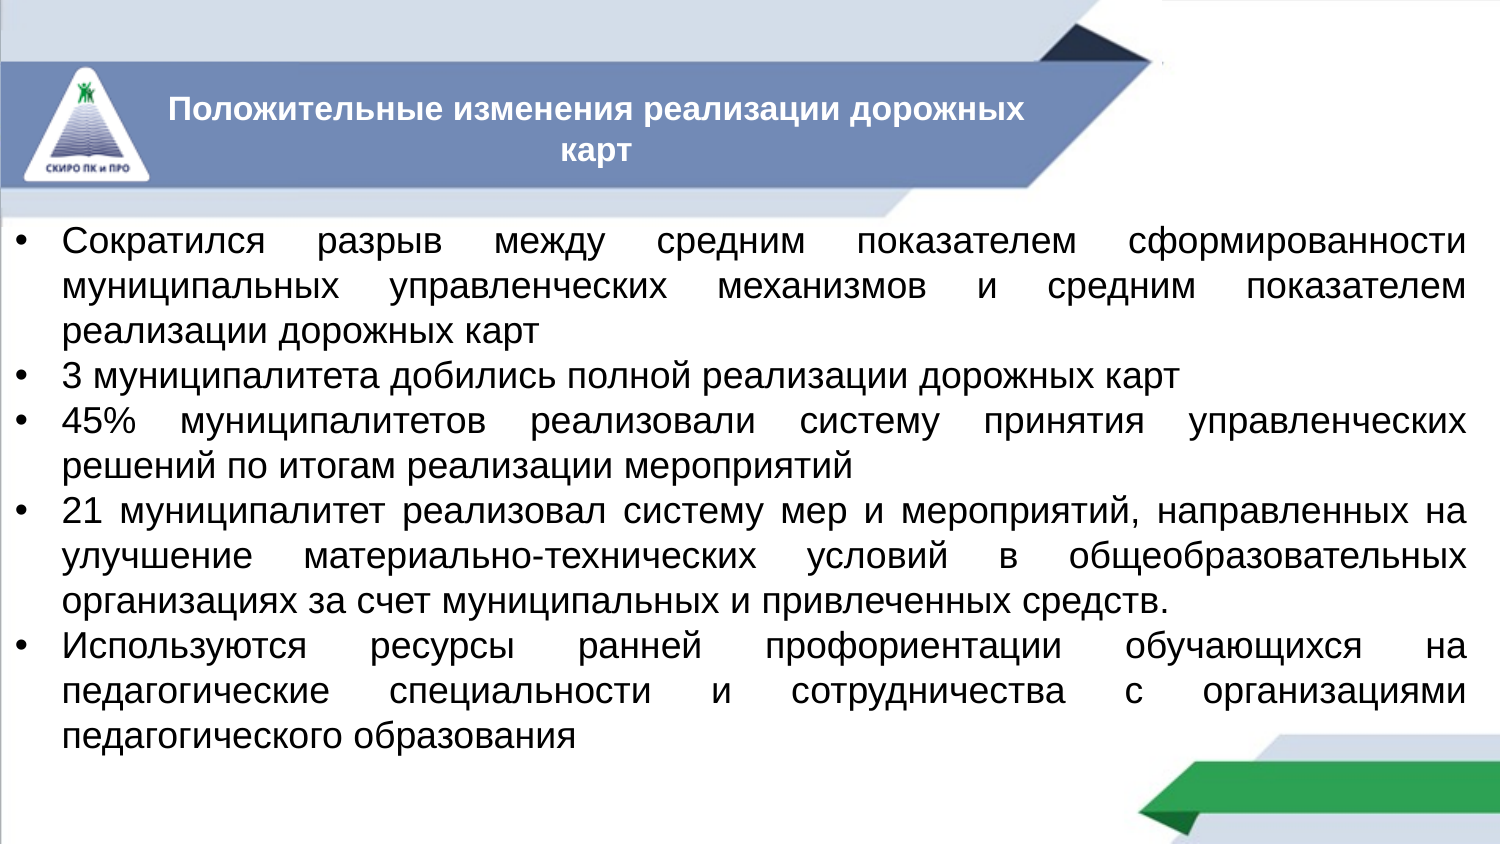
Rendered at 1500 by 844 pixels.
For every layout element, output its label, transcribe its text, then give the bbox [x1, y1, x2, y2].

text_box Сократился разрыв между средним показателем сформированности муниципальных управленческих механизмов и средним показателем реализации дорожных карт 3 муниципалитета добились полной реализации дорожных карт 45% муниципалитетов реализовали систему принятия управленческих решений по итогам реализации мероприятий 21 муниципалитет реализовал систему мер и мероприятий, направленных на улучшение материально-технических условий в общеобразовательных организациях за счет муниципальных и привлеченных средств. Используются ресурсы ранней профориентации обучающихся на педагогические специальности и сотрудничества с организациями педагогического образования [0, 209, 1483, 809]
title Положительные изменения реализации дорожных карт [147, 79, 1046, 176]
picture [0, 0, 1500, 844]
